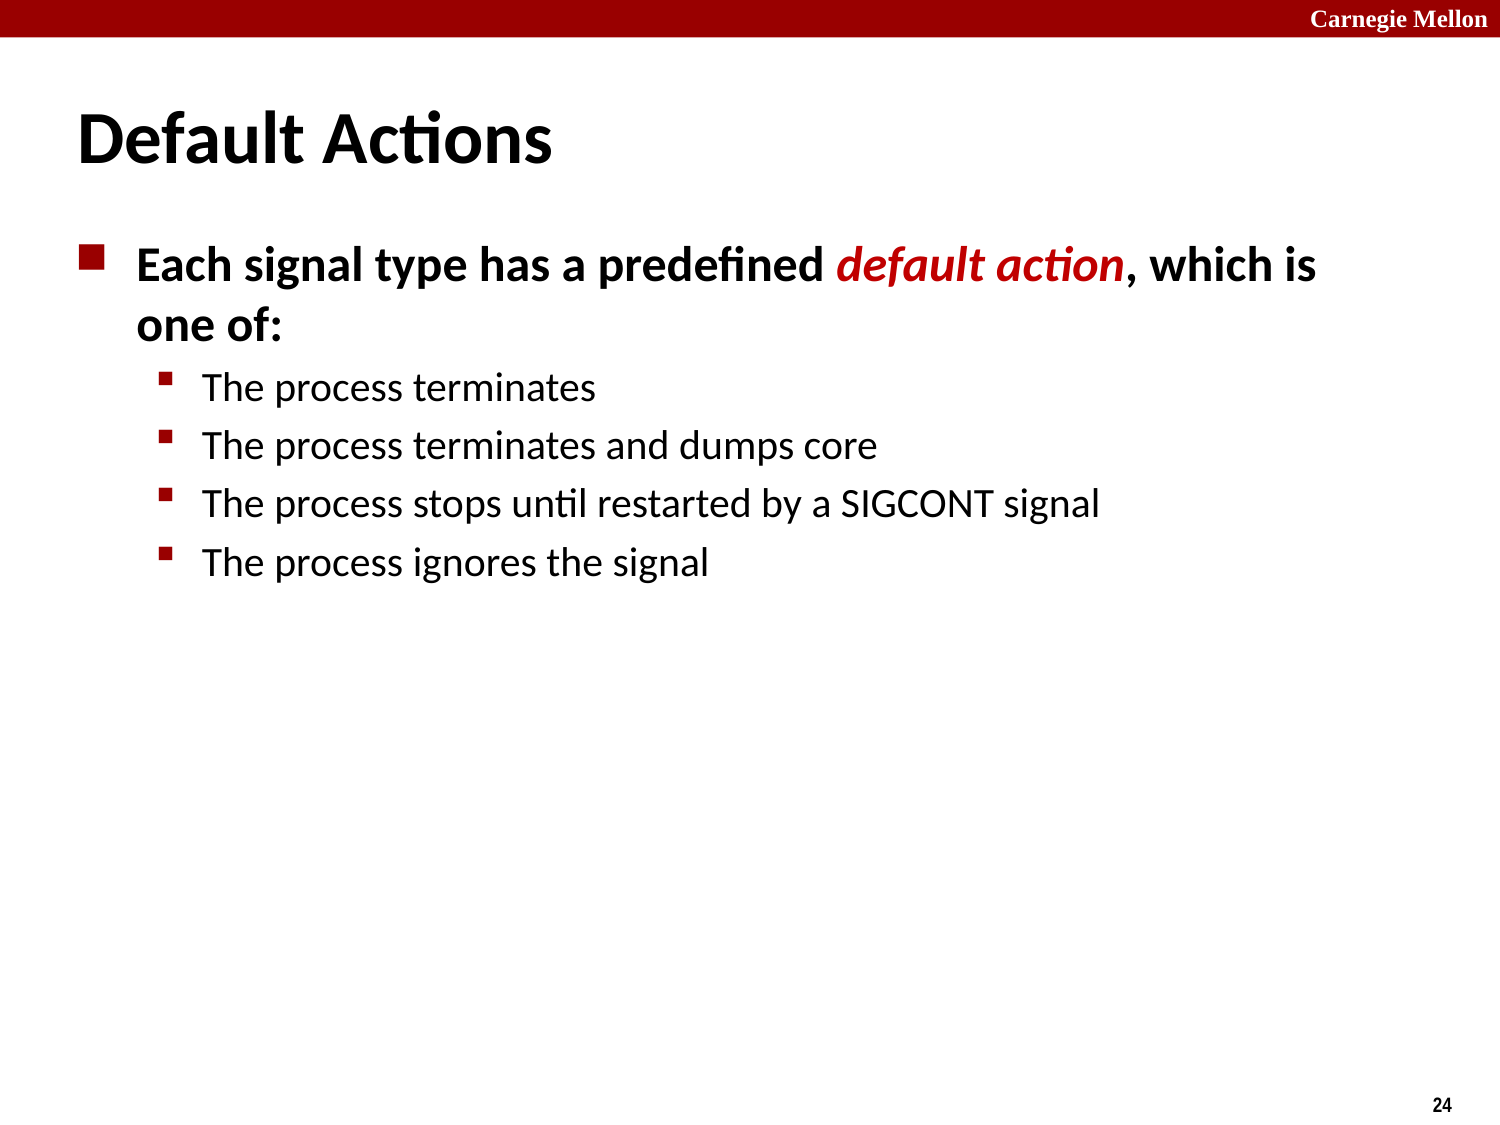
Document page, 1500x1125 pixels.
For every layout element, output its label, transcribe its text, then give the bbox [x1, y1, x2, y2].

list Each signal type has a predefined default action, which is one of: The process terminates The process terminates and dumps core The process stops until restarted by a SIGCONT signal The process ignores the signal [64, 223, 1361, 1040]
title Default Actions [62, 71, 1309, 197]
